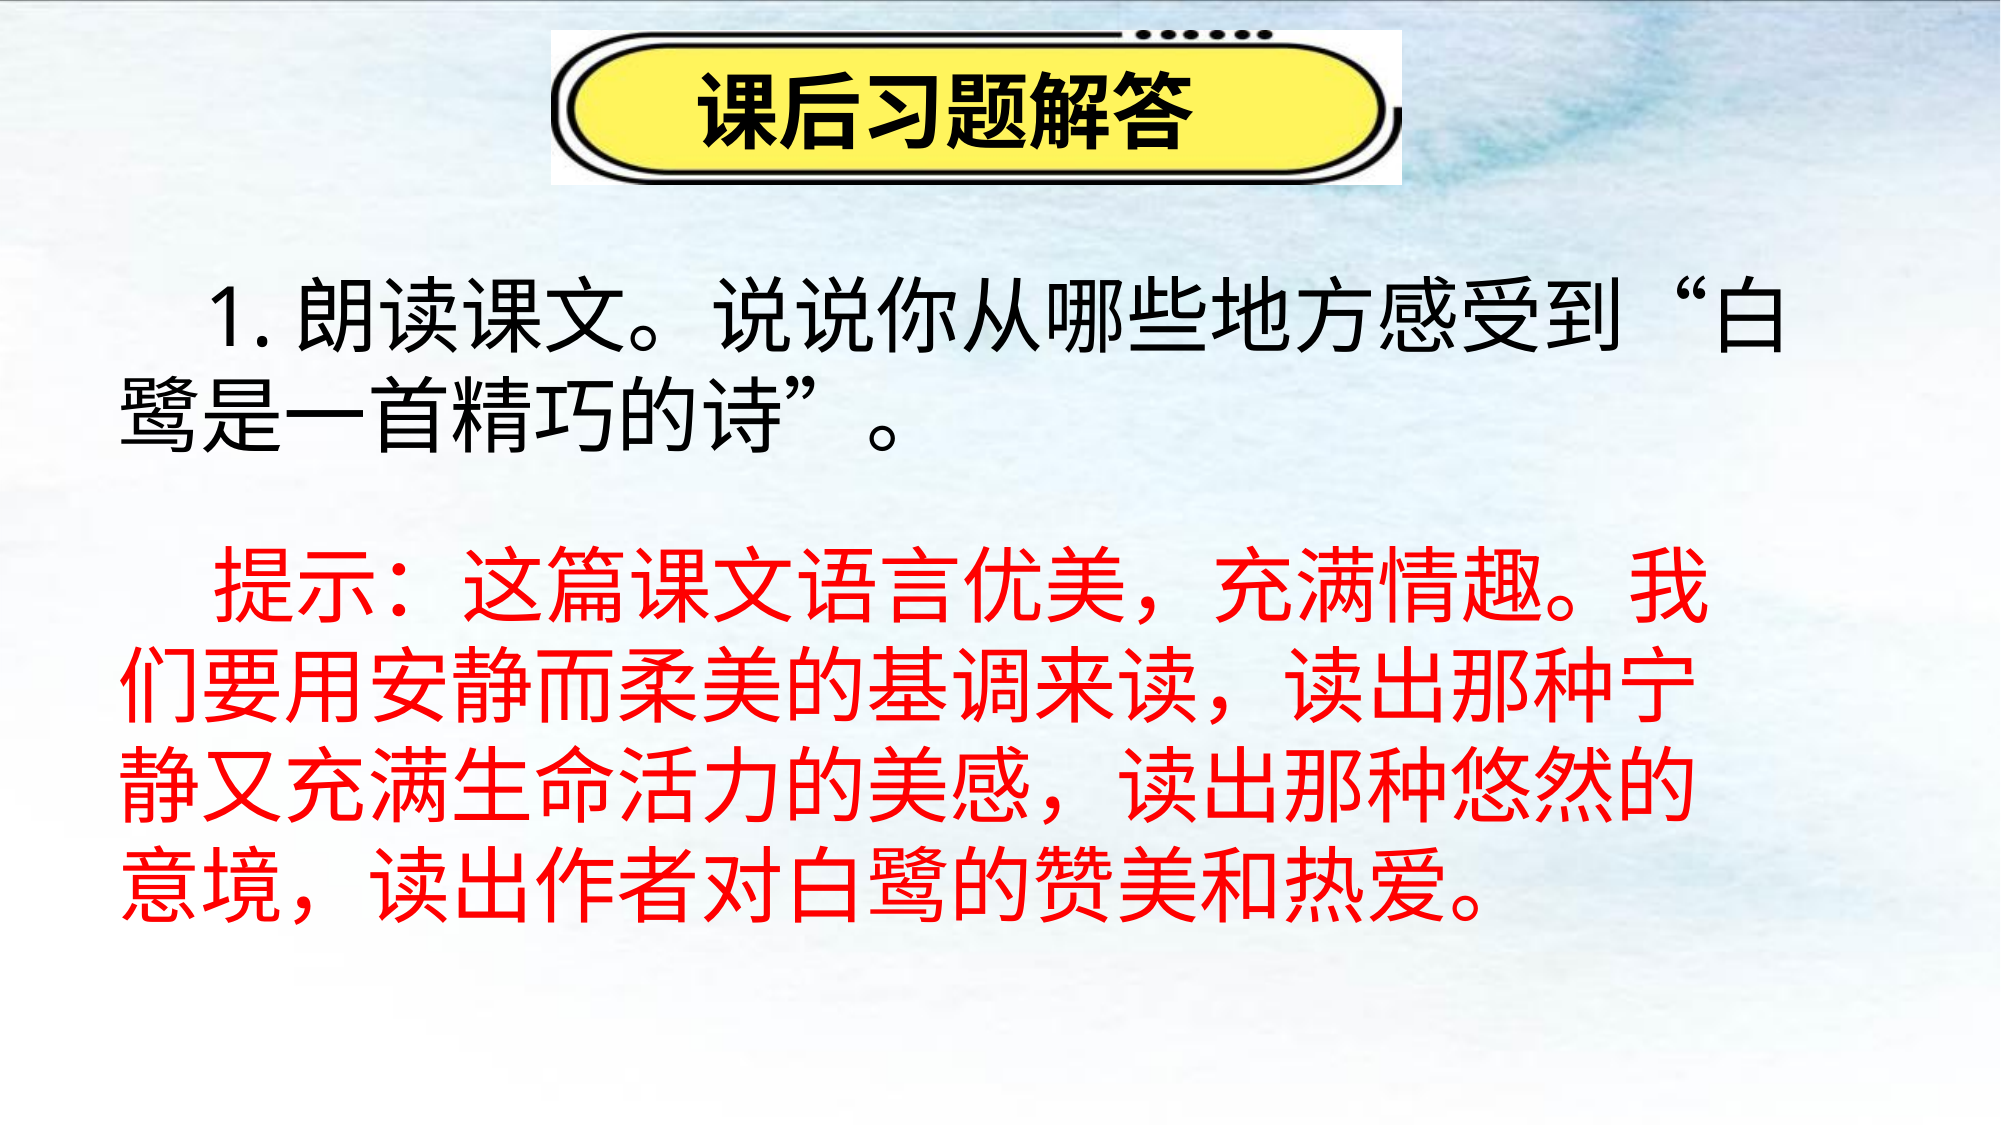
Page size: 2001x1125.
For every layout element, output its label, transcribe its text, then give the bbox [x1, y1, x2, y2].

text_box 1.朗读课文。说说你从哪些地方感受到“白鹭是一首精巧的诗”。 [102, 255, 1814, 571]
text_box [551, 30, 1402, 185]
picture [0, 0, 2001, 1125]
text_box 提示：这篇课文语言优美，充满情趣。我们要用安静而柔美的基调来读，读出那种宁静又充满生命活力的美感，读出那种悠然的意境，读出作者对白鹭的赞美和热爱。 [102, 526, 1769, 1041]
